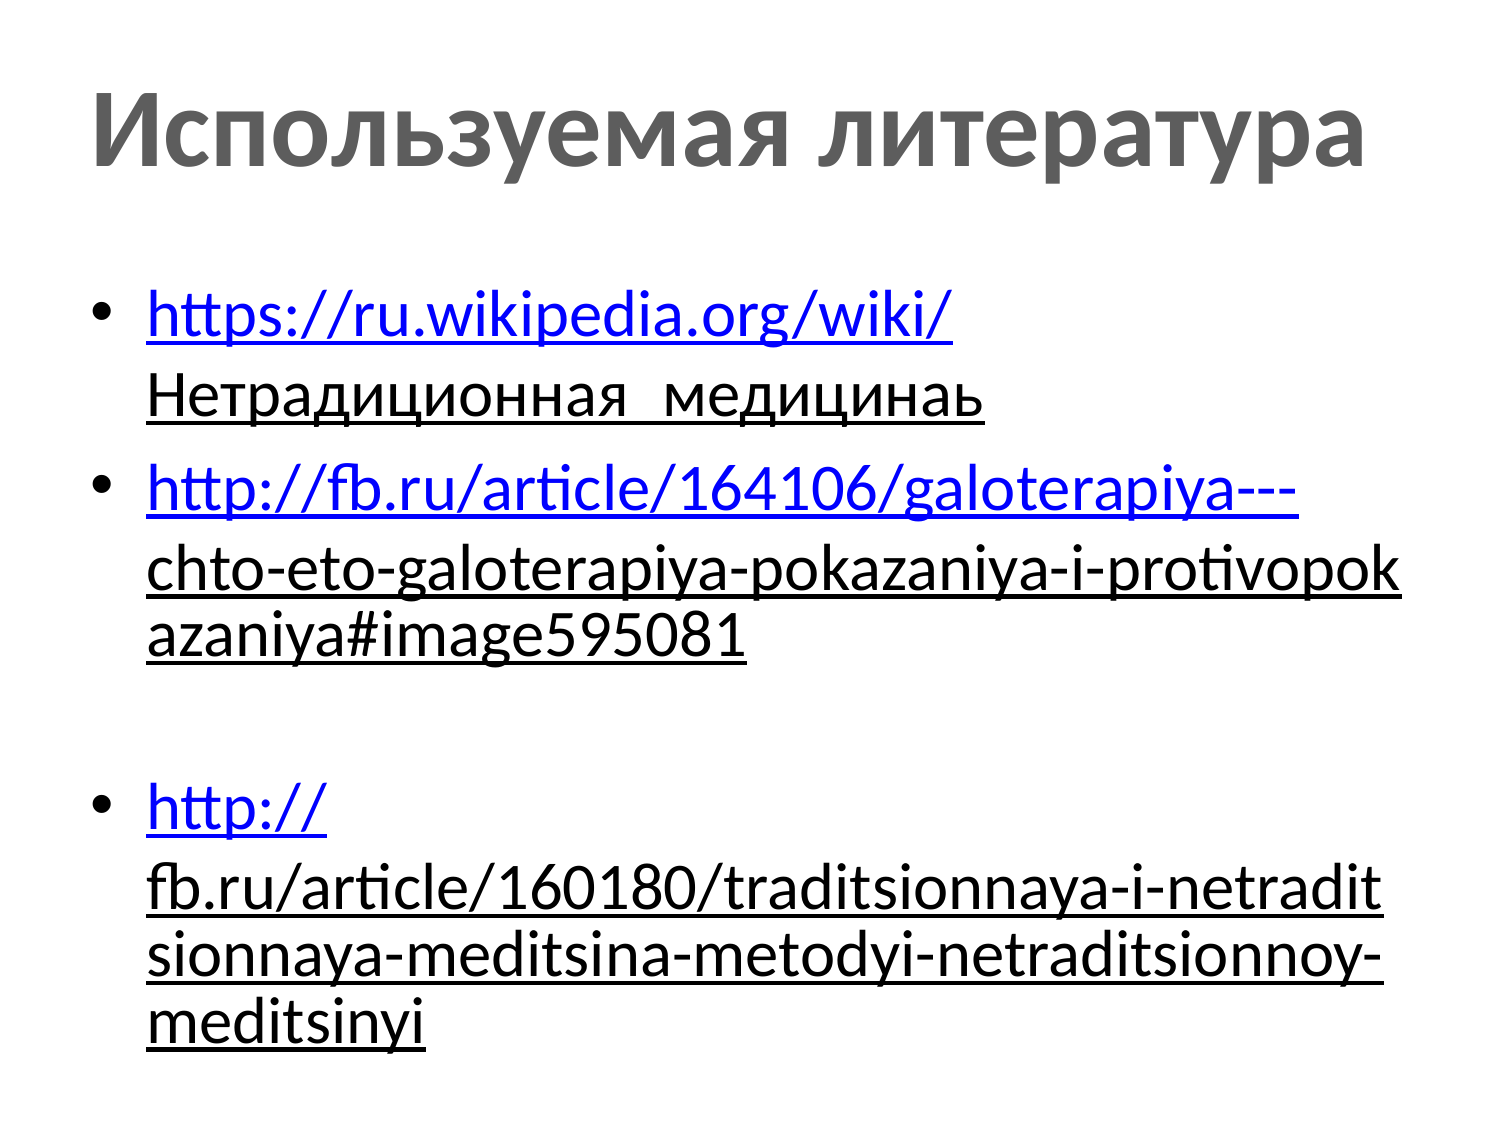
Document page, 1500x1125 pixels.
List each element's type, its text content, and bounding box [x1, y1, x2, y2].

text_box Используемая литература [75, 46, 1410, 197]
list https://ru.wikipedia.org/wiki/Нетрадиционная_медицинаь http://fb.ru/article/164106/galoterapiya---chto-eto-galoterapiya-pokazaniya-i-protivopokazaniya#image595081 http://fb.ru/article/160180/traditsionnaya-i-netraditsionnaya-meditsina-metodyi-netraditsionnoy-meditsinyi [75, 262, 1425, 1005]
